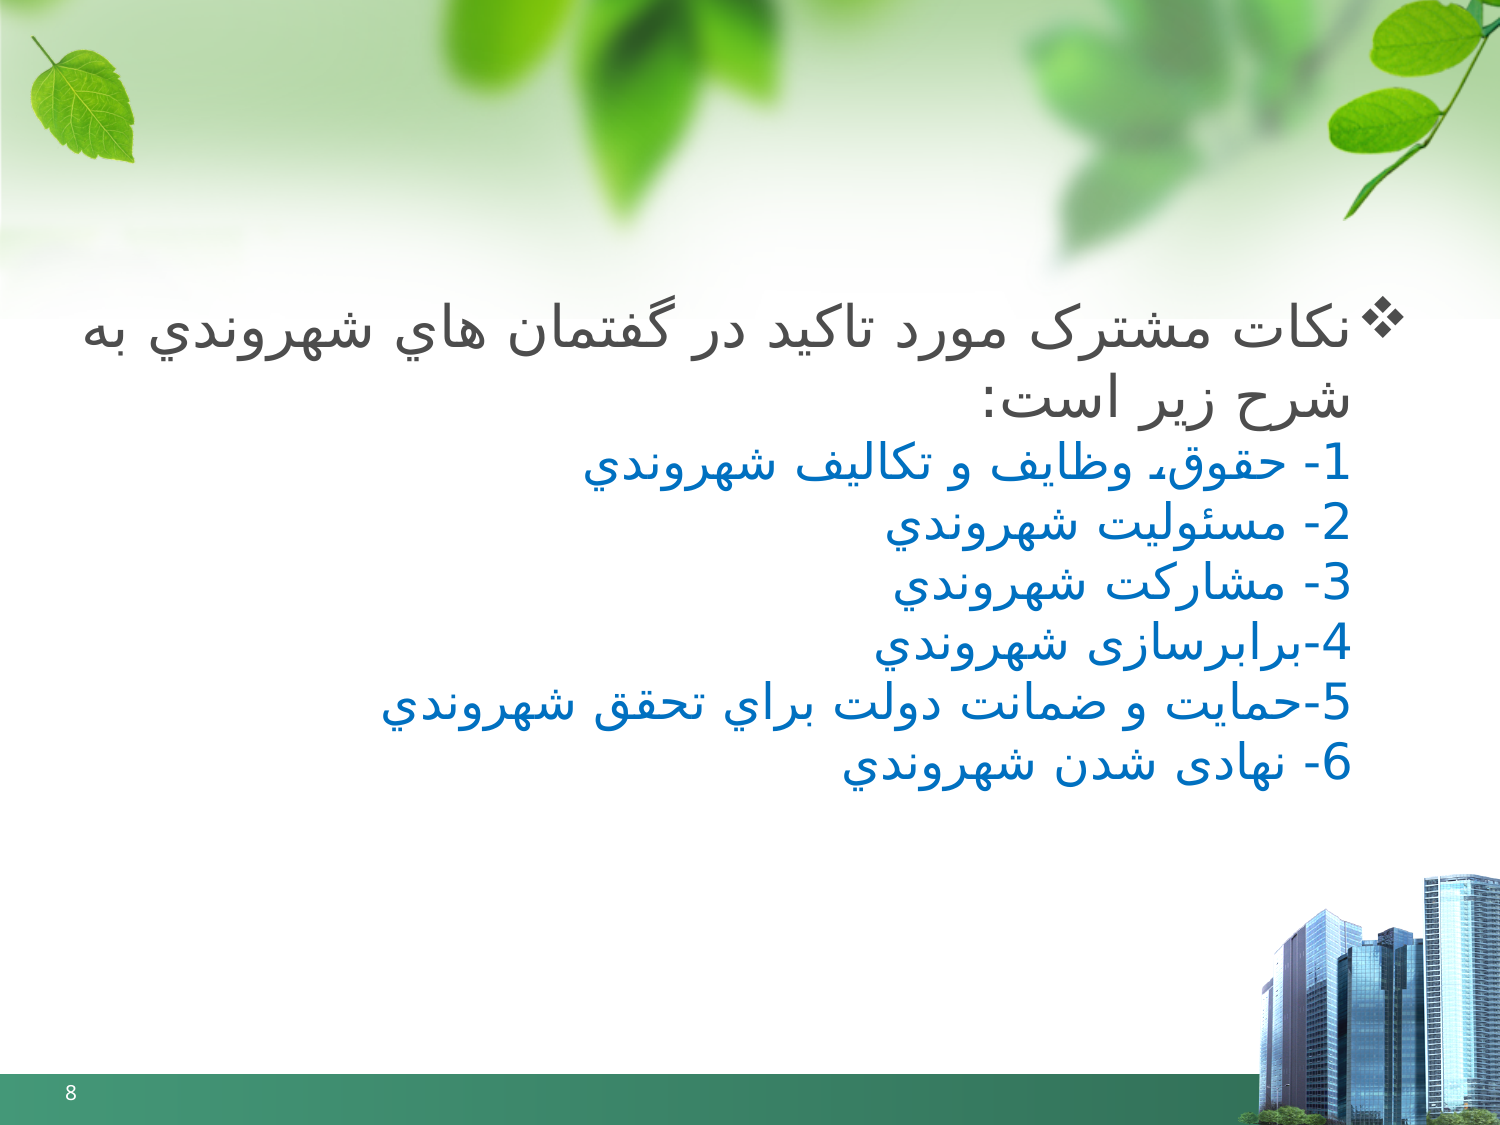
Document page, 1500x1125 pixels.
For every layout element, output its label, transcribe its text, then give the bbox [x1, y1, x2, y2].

list نکات مشترک مورد تاكيد در گفتمان هاي شهروندي به شرح زیر است: 1- حقوق، وظايف و تکالیف شهروندي 2- مسئولیت شهروندي 3- مشارکت شهروندي 4-برابرسازی شهروندي 5-حمایت و ضمانت دولت براي تحقق شهروندي 6- نهادی شدن شهروندي [50, 200, 1425, 752]
slide_number 8 [50, 1072, 138, 1113]
picture [0, 0, 1500, 319]
